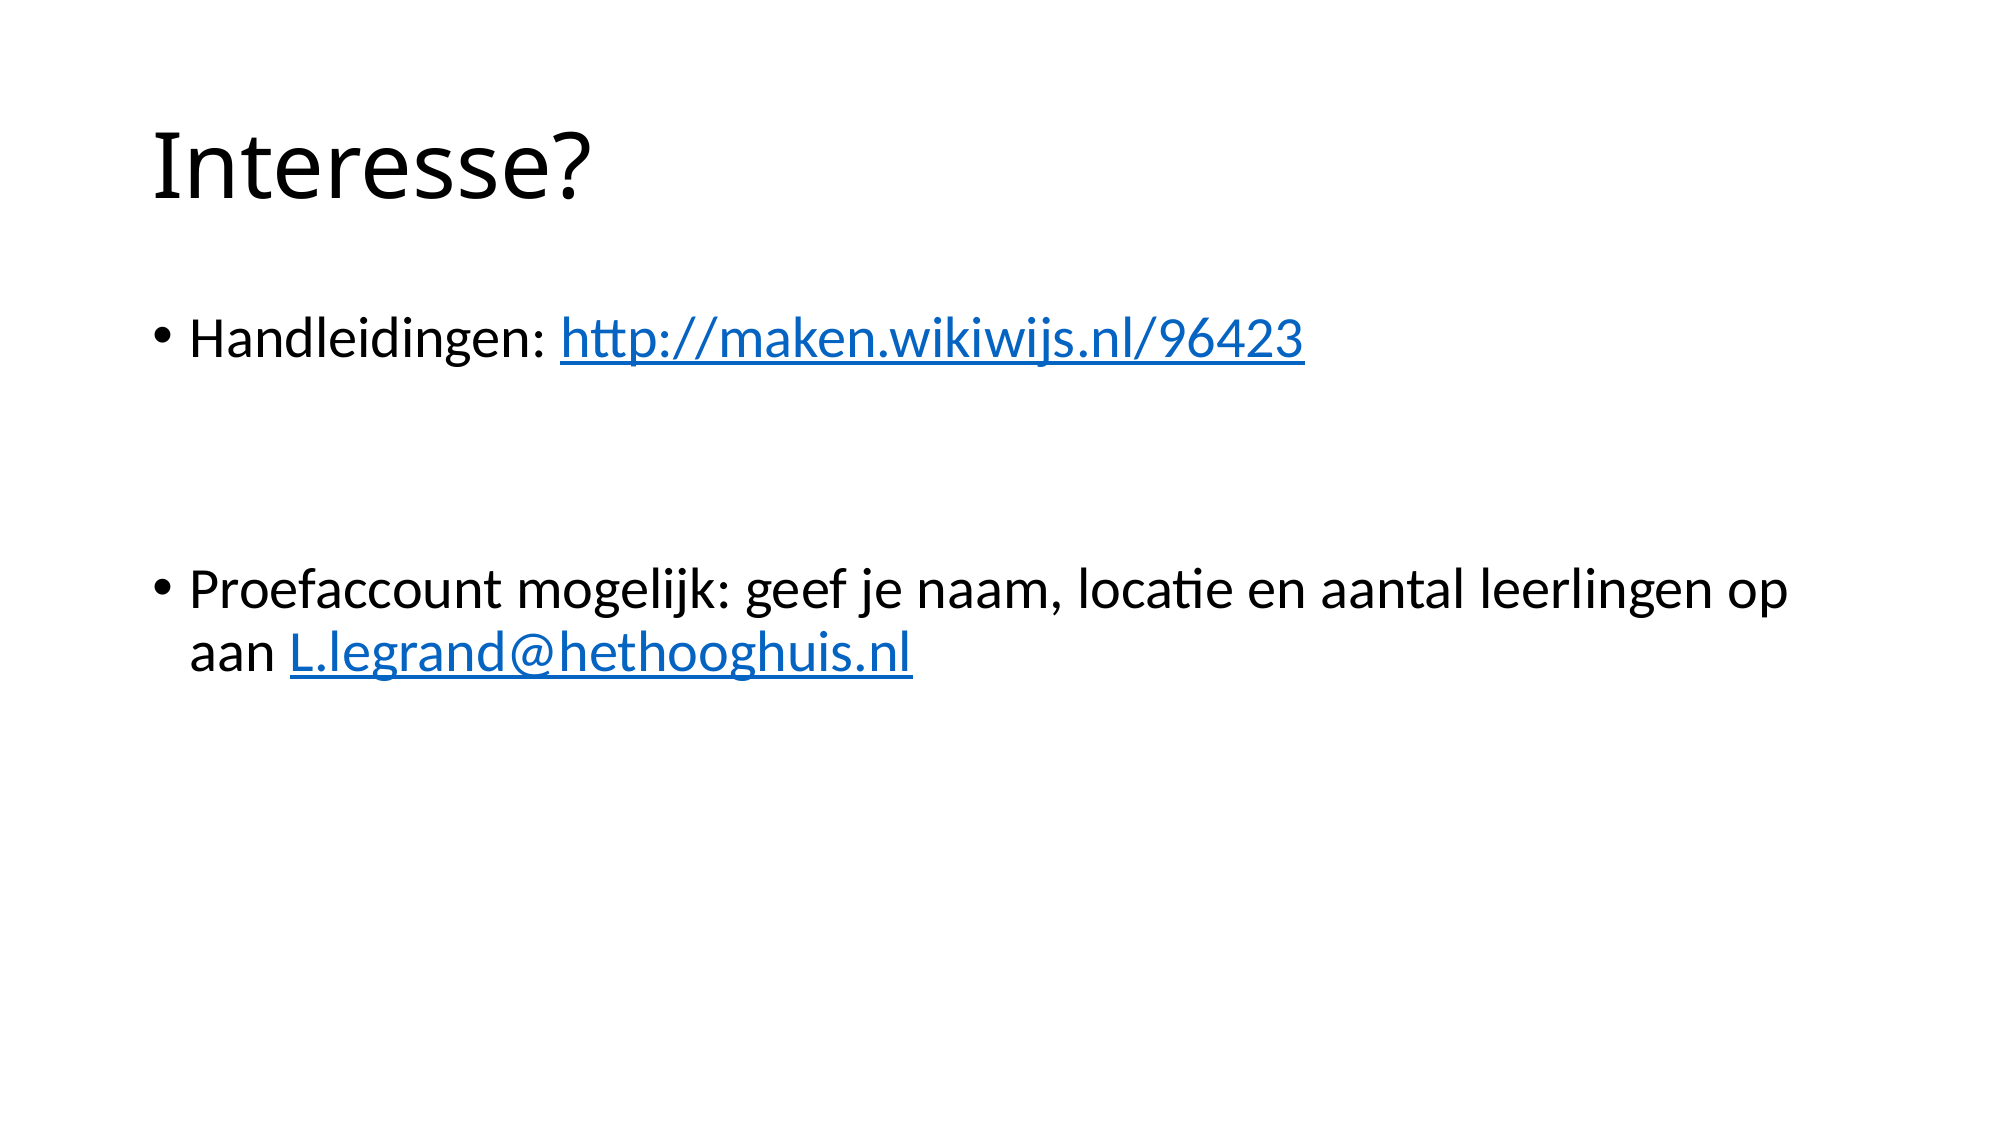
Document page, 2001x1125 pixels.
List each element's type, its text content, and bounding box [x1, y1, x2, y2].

list Handleidingen: http://maken.wikiwijs.nl/96423 Proefaccount mogelijk: geef je naam, locatie en aantal leerlingen op aan L.legrand@hethooghuis.nl [137, 299, 1863, 1014]
title Interesse? [137, 59, 1863, 278]
